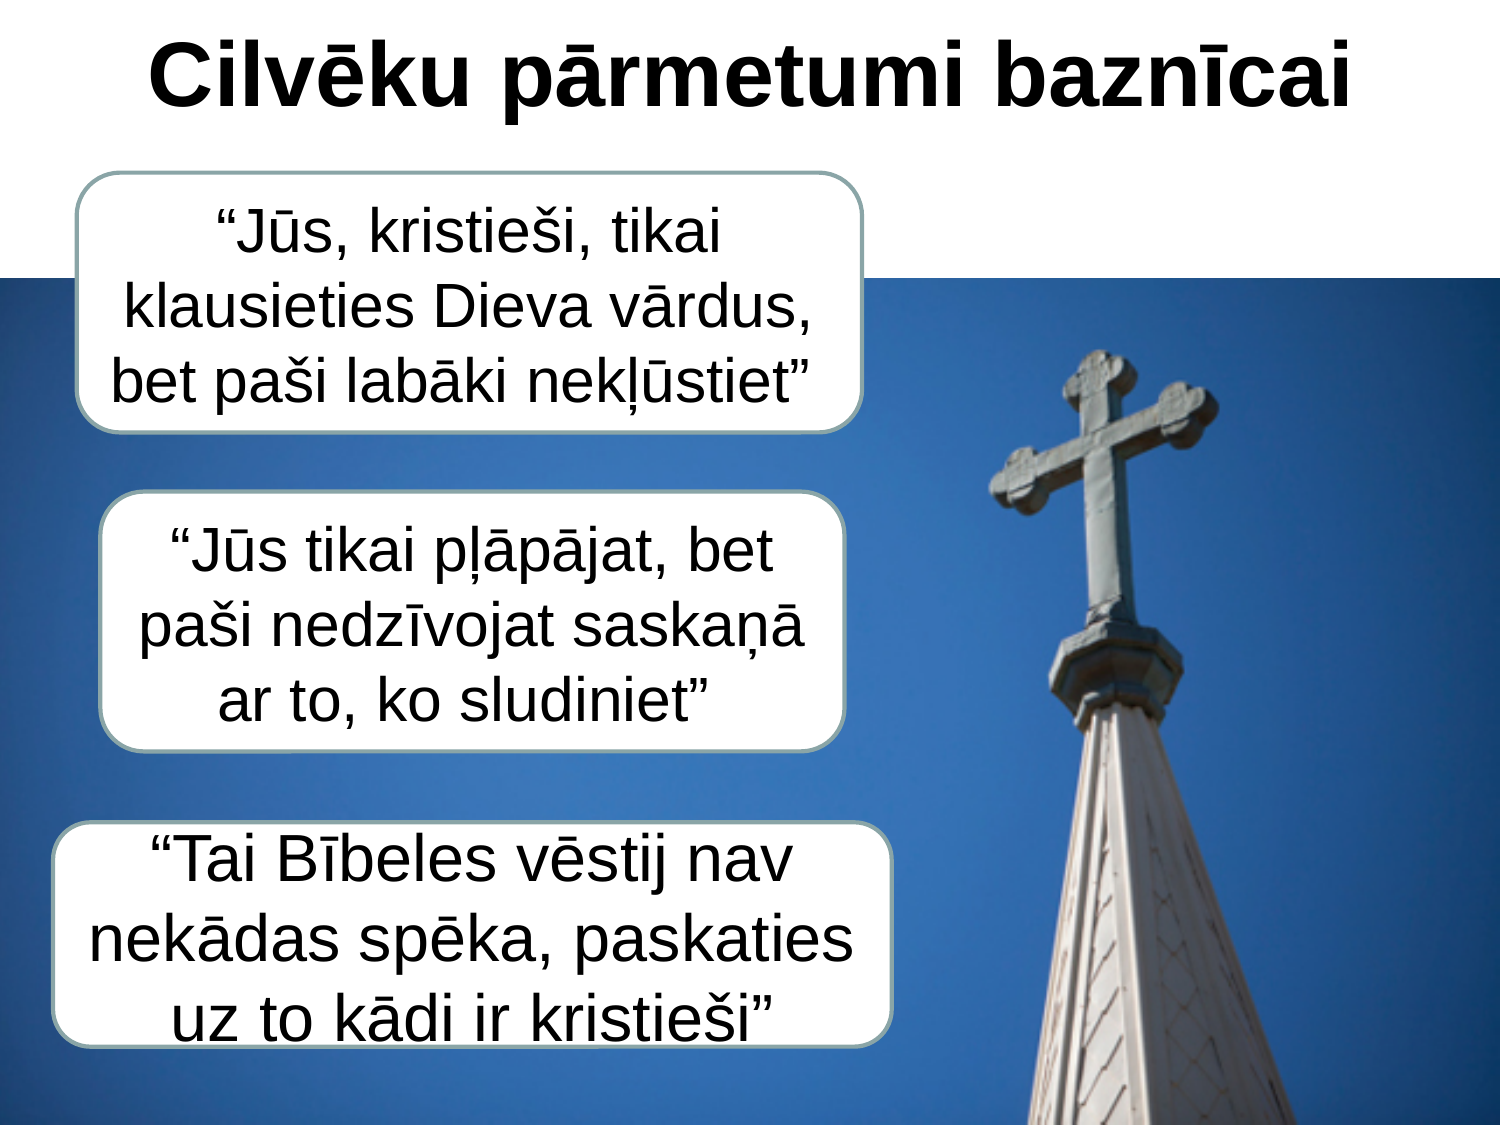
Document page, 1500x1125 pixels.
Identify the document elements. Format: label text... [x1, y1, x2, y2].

picture [0, 278, 1500, 1125]
title Cilvēku pārmetumi baznīcai [76, 0, 1428, 140]
text_box “Jūs, kristieši, tikai klausieties Dieva vārdus, bet paši labāki nekļūstiet” [74, 170, 865, 277]
